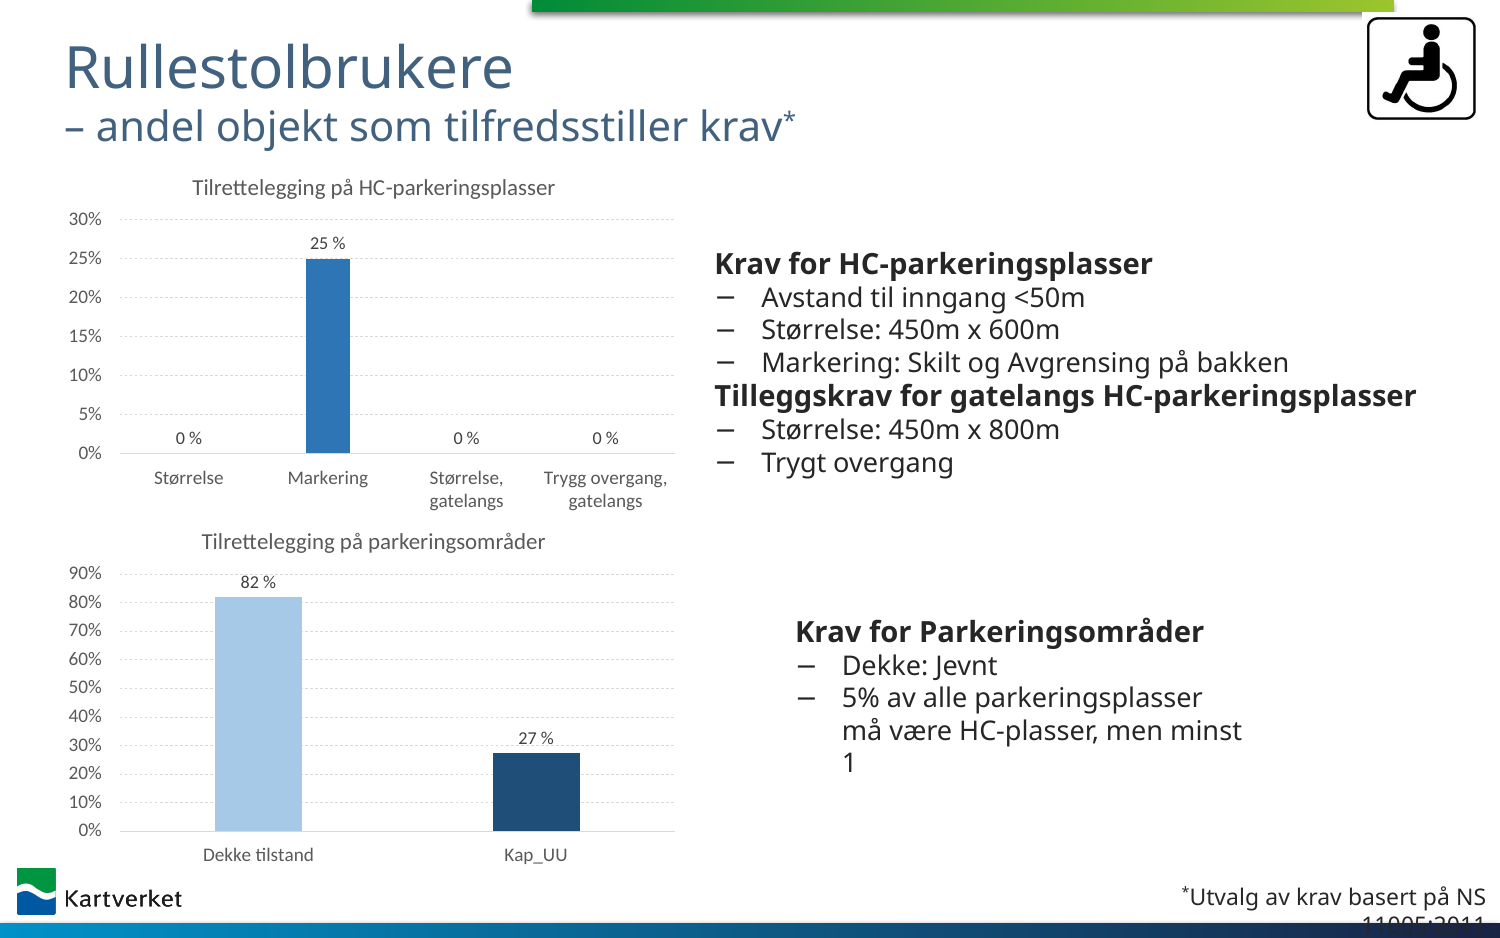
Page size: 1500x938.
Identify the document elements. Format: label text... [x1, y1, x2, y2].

picture [62, 166, 686, 519]
text_box Krav for Parkeringsområder Dekke: Jevnt 5% av alle parkeringsplasser må være HC-plasser, men minst 1 [780, 605, 1261, 786]
text_box Krav for HC-parkeringsplasser Avstand til inngang <50m Størrelse: 450m x 600m Markering: Skilt og Avgrensing på bakken Tilleggskrav for gatelangs HC-parkeringsplasser Størrelse: 450m x 800m Trygt overgang [699, 237, 1433, 485]
picture [62, 520, 686, 874]
text_box Rullestolbrukere – andel objekt som tilfredsstiller krav* [49, 25, 1431, 158]
picture [1362, 12, 1481, 126]
text_box *Utvalg av krav basert på NS 11005:2011 [1068, 873, 1500, 938]
